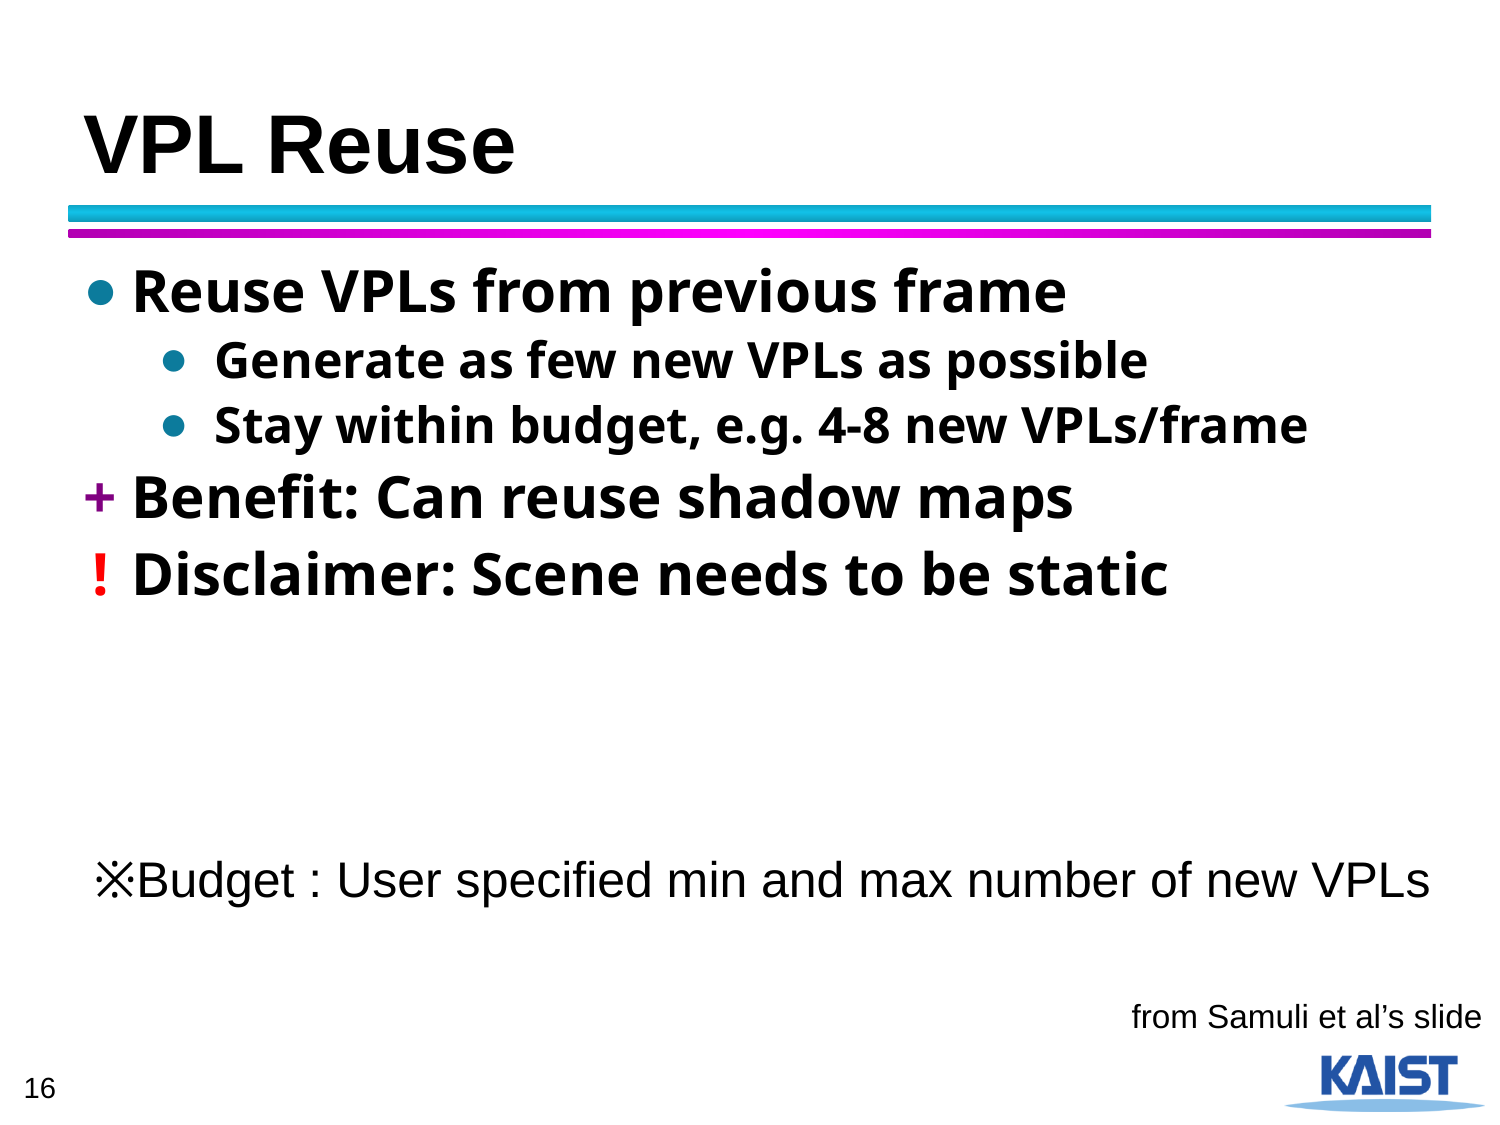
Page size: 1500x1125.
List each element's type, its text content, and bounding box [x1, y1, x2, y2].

text_box ※Budget : User specified min and max number of new VPLs [79, 840, 1447, 915]
title VPL Reuse [68, 48, 1428, 199]
text_box from Samuli et al’s slide [1116, 987, 1499, 1043]
list Reuse VPLs from previous frame Generate as few new VPLs as possible Stay within budget, e.g. 4-8 new VPLs/frame + Benefit: Can reuse shadow maps ! Disclaimer: Scene needs to be static [68, 259, 1434, 1093]
picture [1284, 1055, 1485, 1112]
